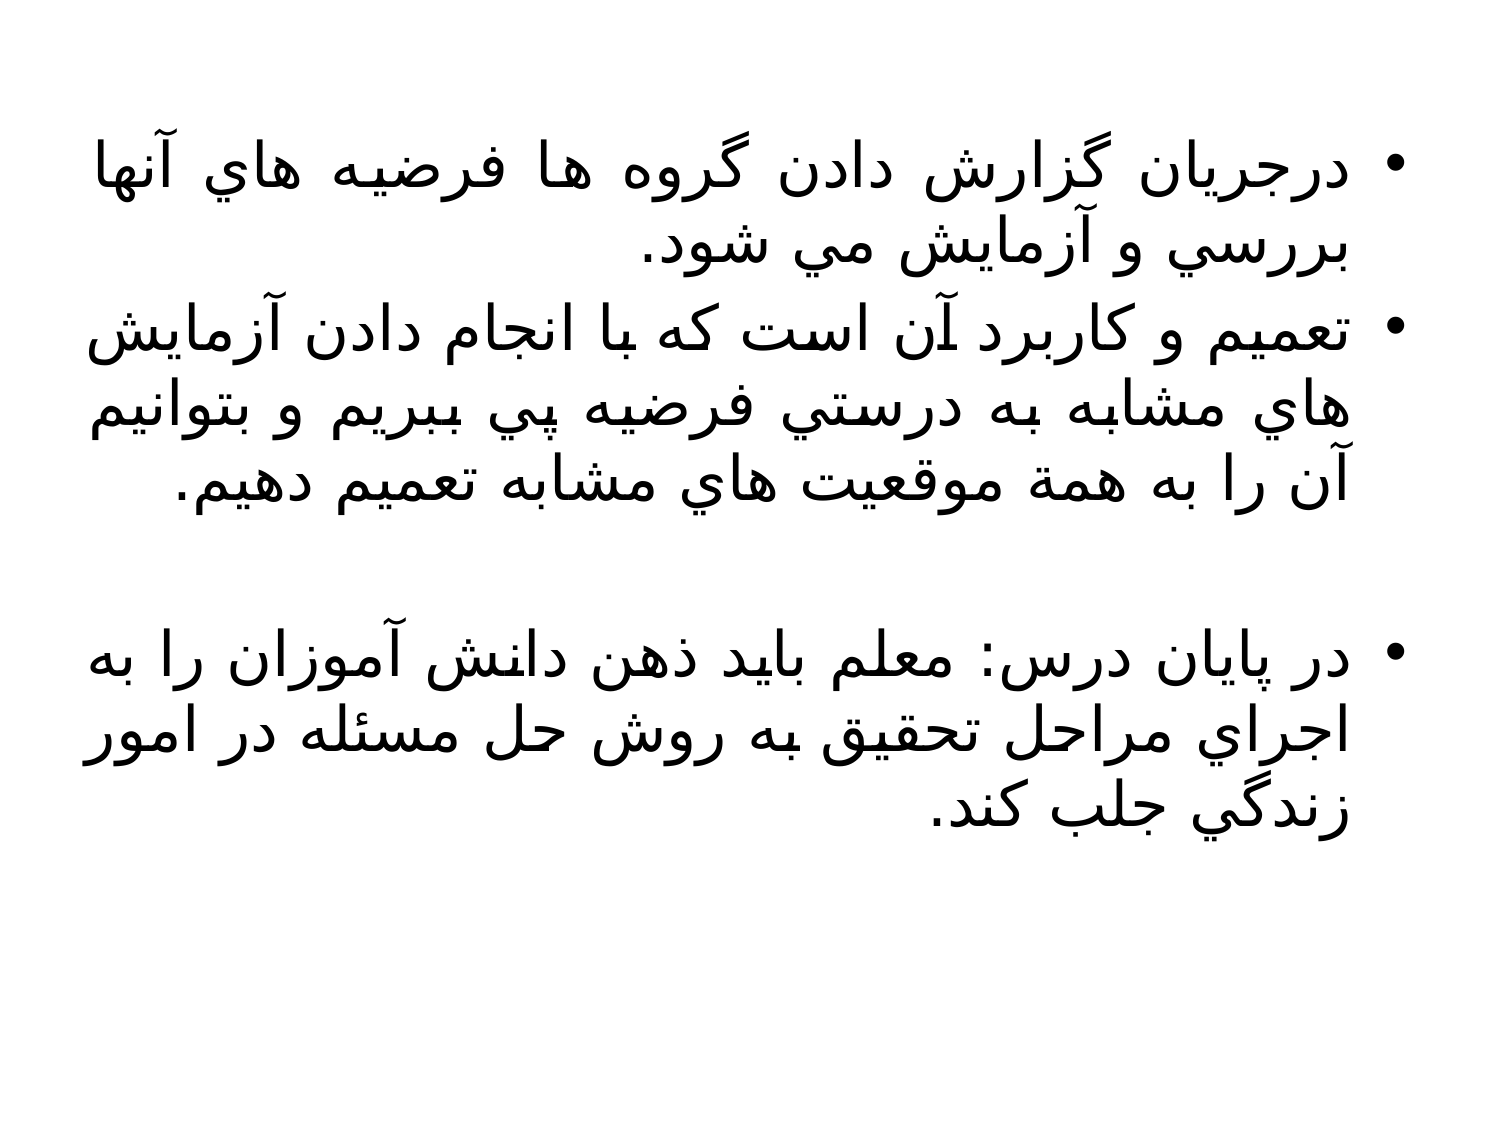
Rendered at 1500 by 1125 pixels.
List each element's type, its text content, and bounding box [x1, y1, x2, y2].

list درجريان گزارش دادن گروه ها فرضيه هاي آنها بررسي و آزمايش مي شود. تعميم و كاربرد آن است كه با انجام دادن آزمايش هاي مشابه به درستي فرضيه پي ببريم و بتوانيم آن را به همة موقعيت هاي مشابه تعميم دهيم. در پايان درس: معلم بايد ذهن دانش آموزان را به اجراي مراحل تحقيق به روش حل مسئله در امور زندگي جلب كند. [70, 117, 1421, 860]
